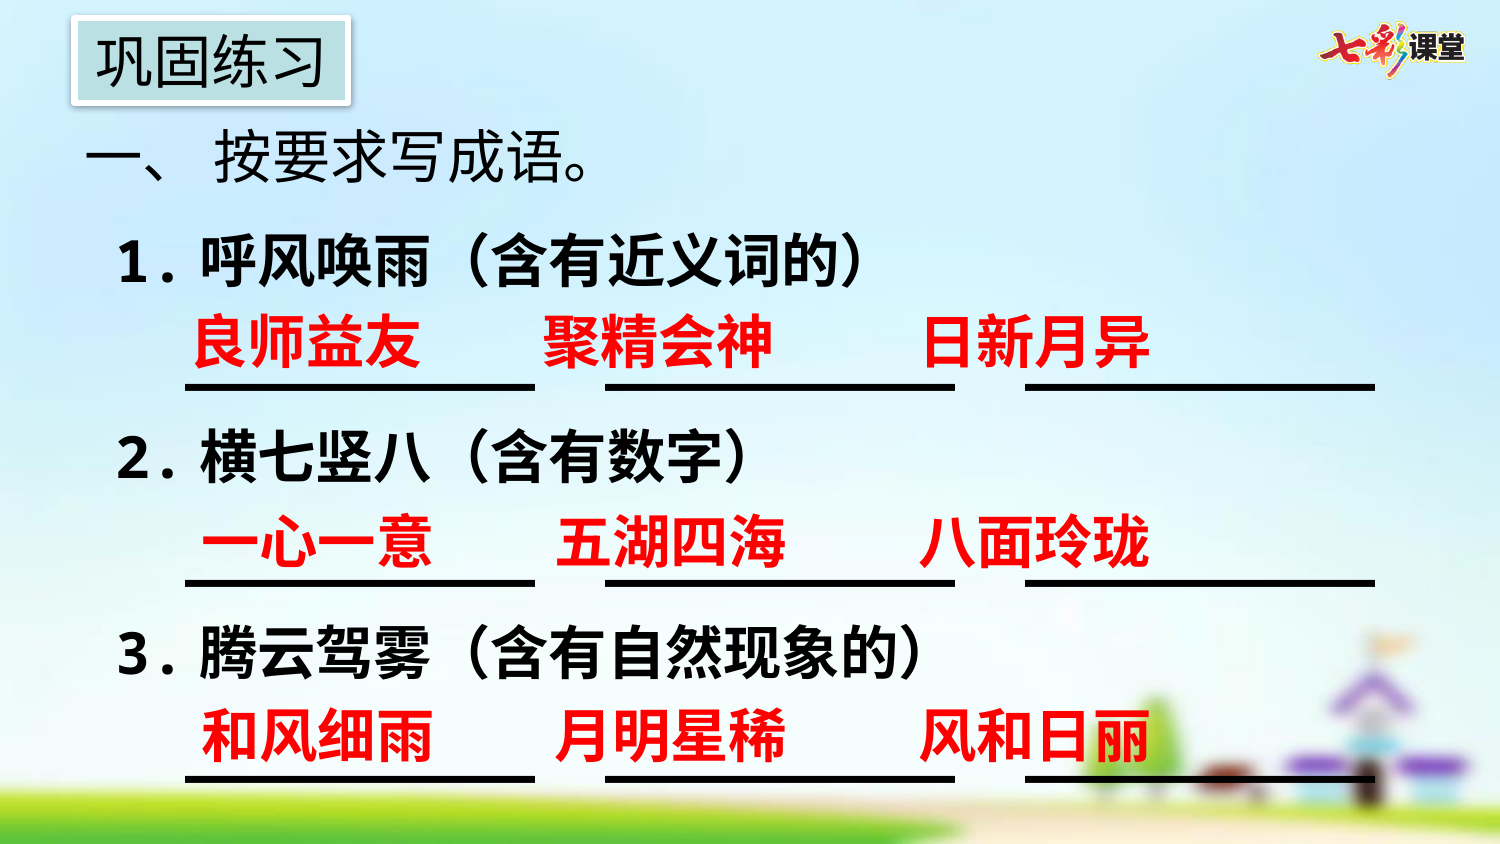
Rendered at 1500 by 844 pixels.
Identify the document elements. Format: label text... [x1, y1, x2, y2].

text_box 聚精会神 [527, 297, 829, 383]
text_box 一、 按要求写成语。 [69, 113, 1211, 199]
text_box 巩固练习 [71, 15, 351, 106]
text_box 1.呼风唤雨（含有近义词的） __________ __________ __________ 2.横七竖八（含有数字） __________ __________ __________ 3.腾云驾雾（含有自然现象的） __________ __________ __________ [100, 188, 1495, 792]
text_box 八面玲珑 [903, 498, 1211, 583]
text_box 一心一意 [186, 498, 496, 583]
text_box 风和日丽 [903, 692, 1256, 777]
text_box 五湖四海 [539, 498, 871, 583]
text_box 和风细雨 [186, 692, 494, 777]
text_box 月明星稀 [539, 692, 892, 777]
picture [0, 0, 1500, 844]
text_box 日新月异 [903, 297, 1218, 383]
text_box 良师益友 [174, 297, 474, 383]
